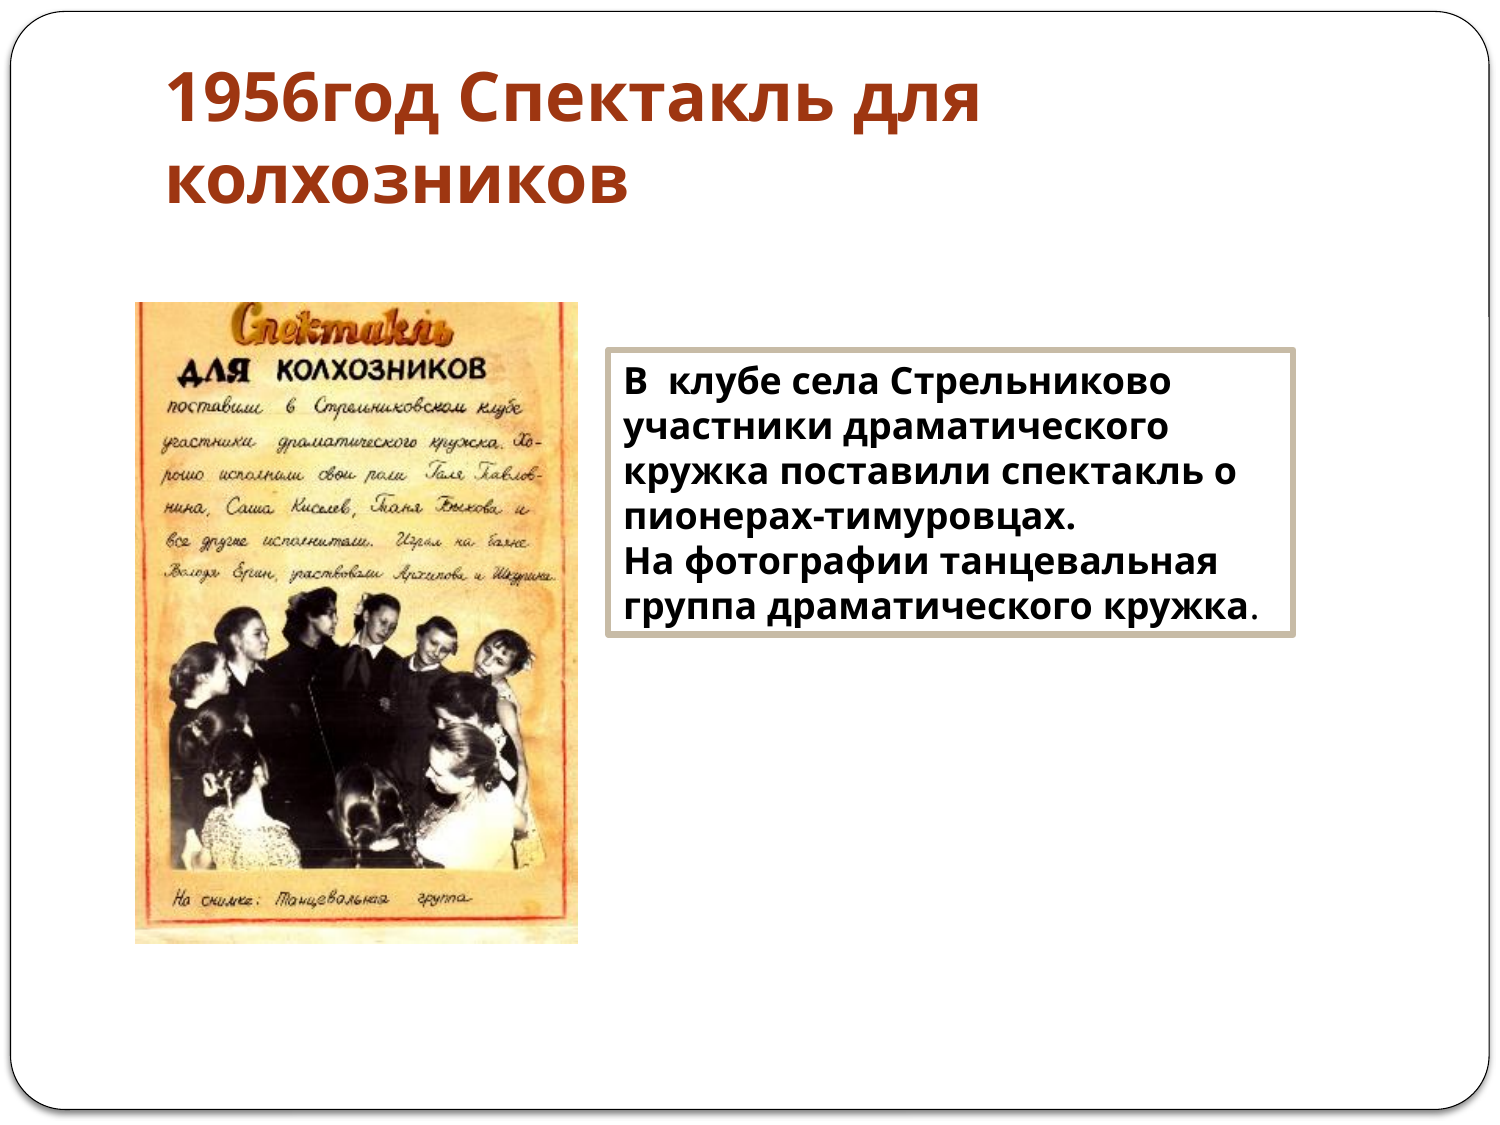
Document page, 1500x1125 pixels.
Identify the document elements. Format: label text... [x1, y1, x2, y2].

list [135, 302, 578, 944]
text_box В клубе села Стрельниково участники драматического кружка поставили спектакль о пионерах-тимуровцах. На фотографии танцевальная группа драматического кружка. [608, 349, 1294, 635]
title 1956год Спектакль для колхозников [150, 45, 1425, 233]
